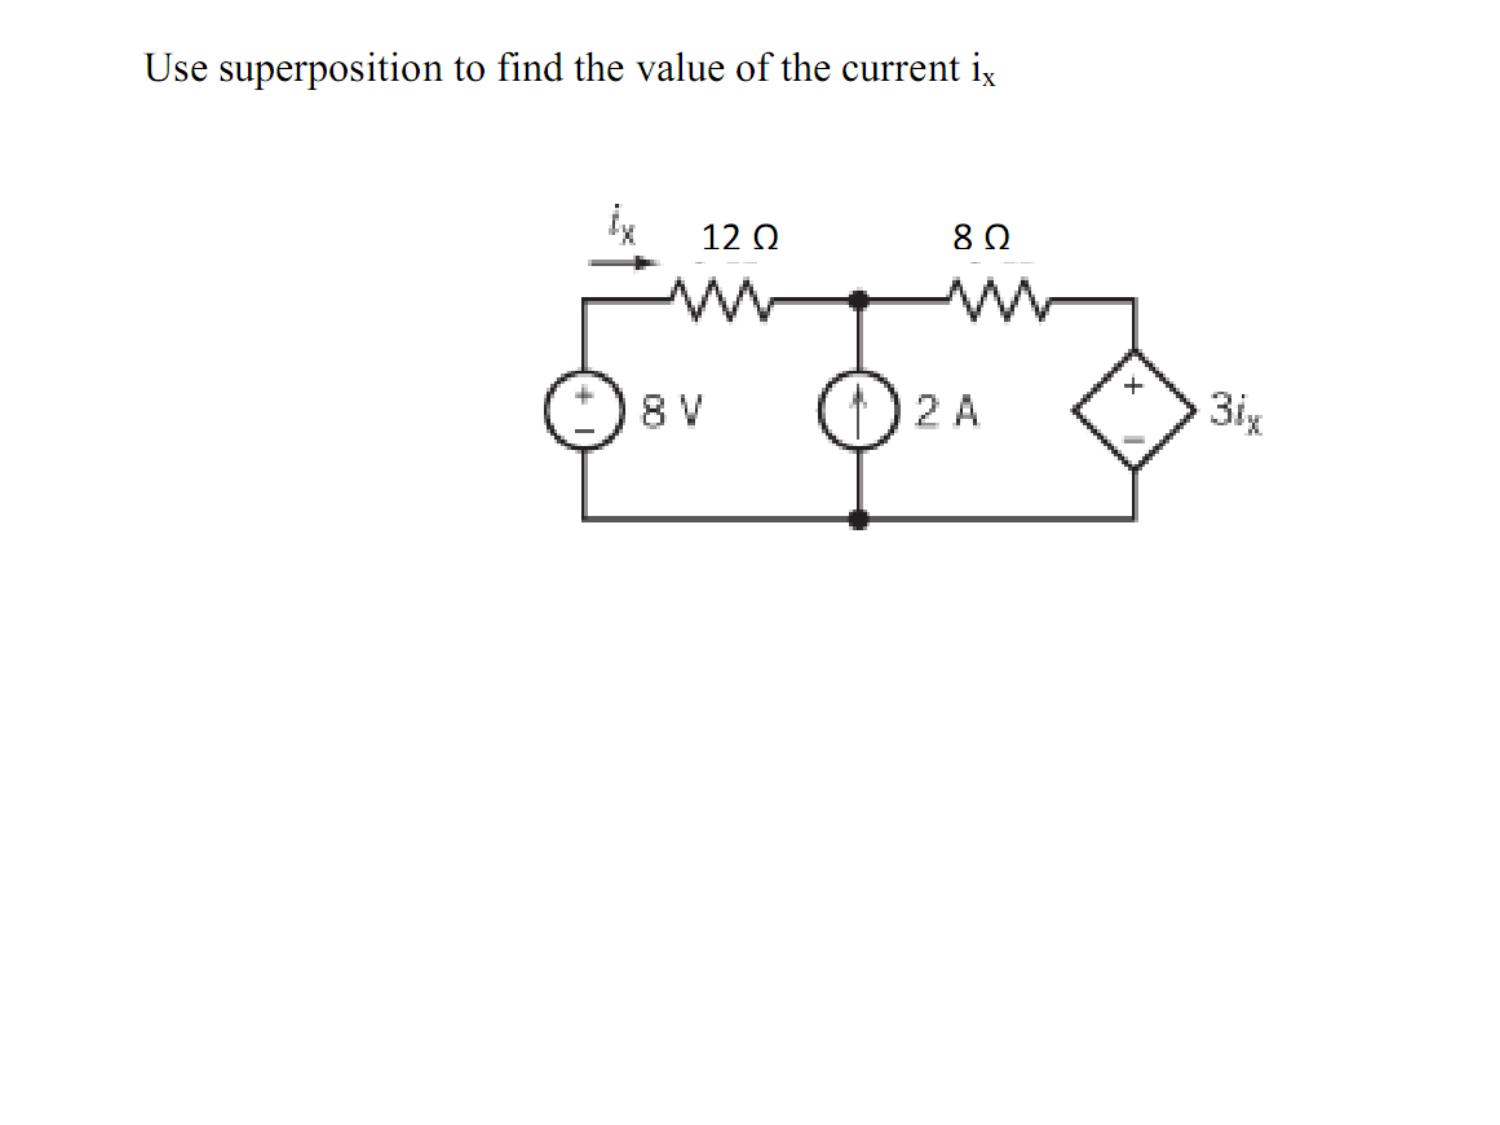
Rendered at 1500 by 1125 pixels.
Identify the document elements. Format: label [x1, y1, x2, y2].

picture [137, 24, 1388, 599]
